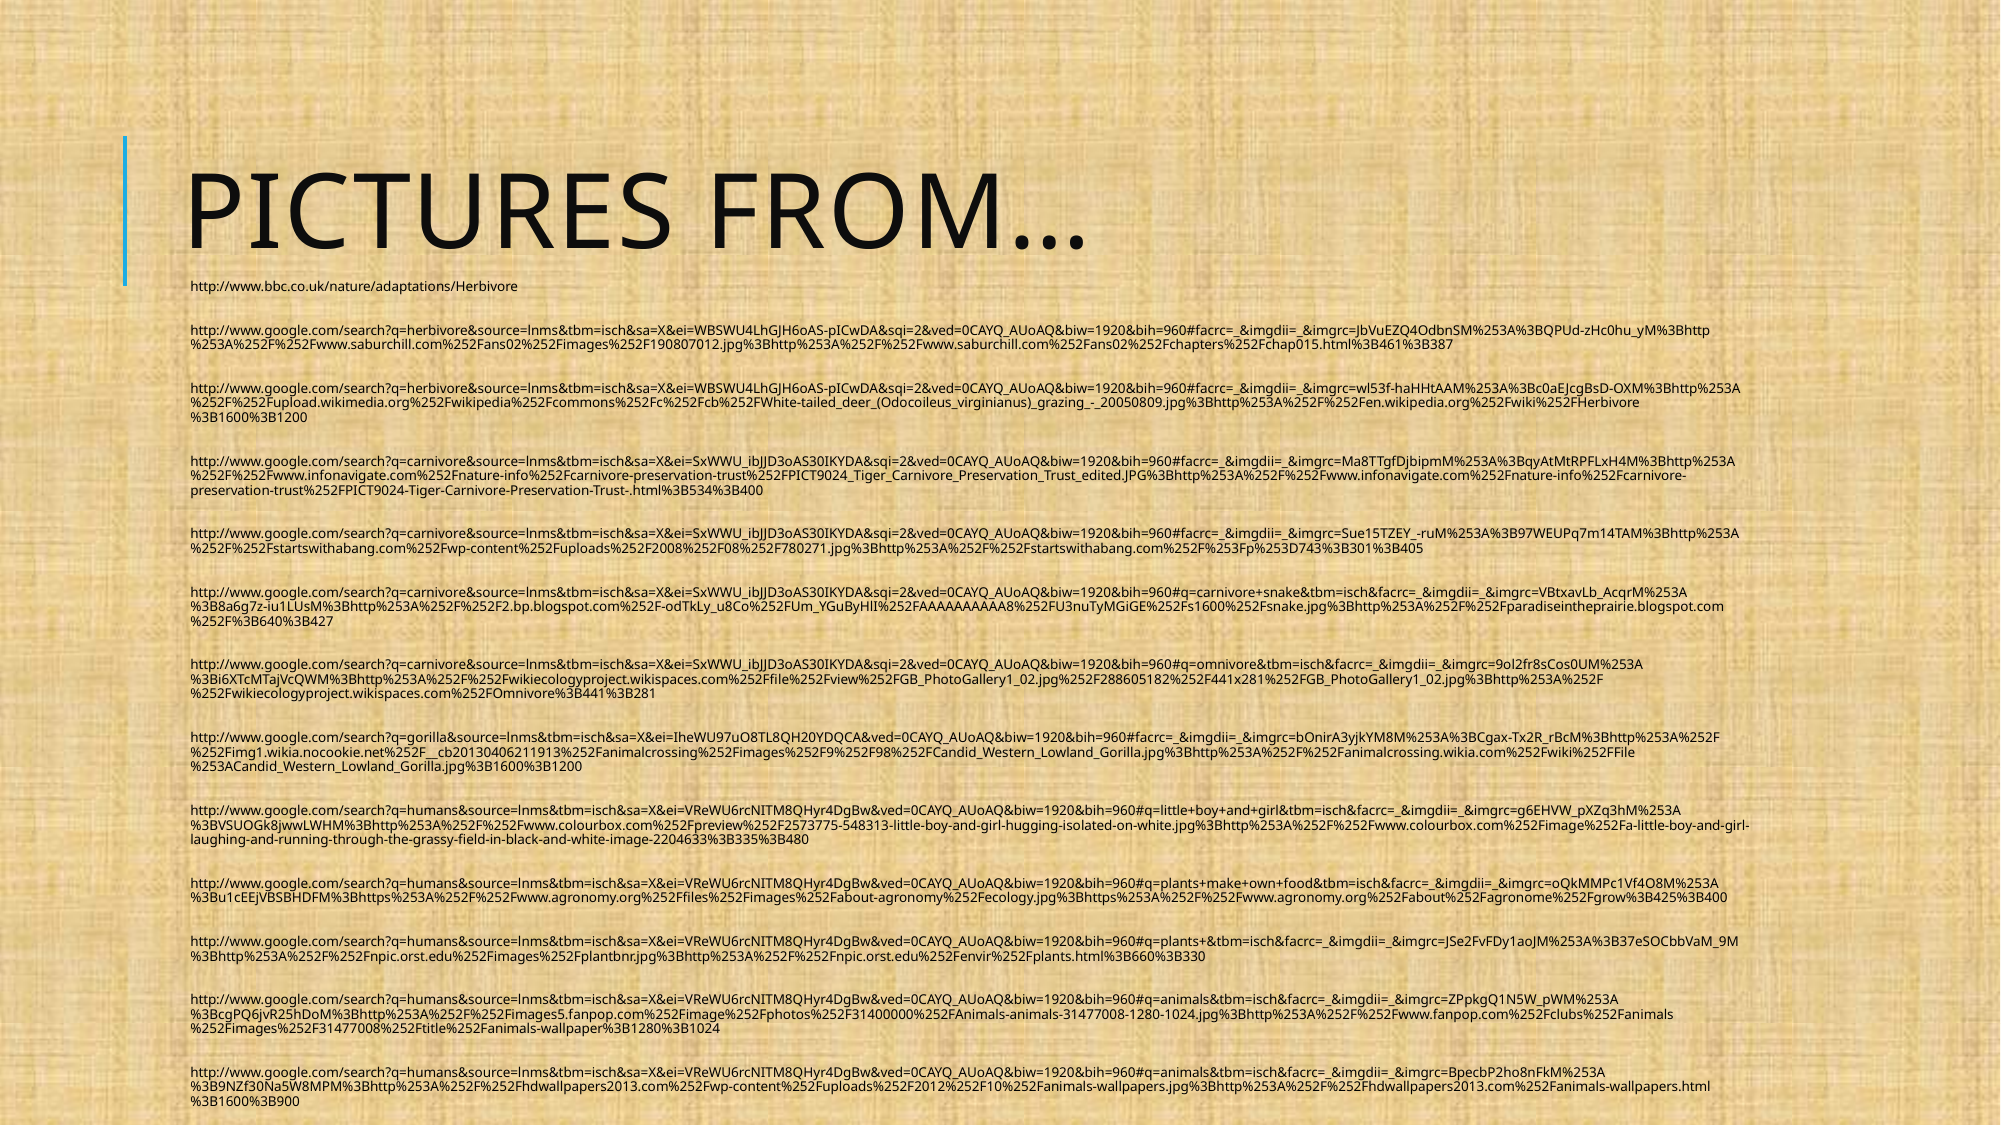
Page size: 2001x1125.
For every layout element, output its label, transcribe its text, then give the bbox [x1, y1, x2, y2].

list http://www.bbc.co.uk/nature/adaptations/Herbivore http://www.google.com/search?q=herbivore&source=lnms&tbm=isch&sa=X&ei=WBSWU4LhGJH6oAS-pICwDA&sqi=2&ved=0CAYQ_AUoAQ&biw=1920&bih=960#facrc=_&imgdii=_&imgrc=JbVuEZQ4OdbnSM%253A%3BQPUd-zHc0hu_yM%3Bhttp%253A%252F%252Fwww.saburchill.com%252Fans02%252Fimages%252F190807012.jpg%3Bhttp%253A%252F%252Fwww.saburchill.com%252Fans02%252Fchapters%252Fchap015.html%3B461%3B387 http://www.google.com/search?q=herbivore&source=lnms&tbm=isch&sa=X&ei=WBSWU4LhGJH6oAS-pICwDA&sqi=2&ved=0CAYQ_AUoAQ&biw=1920&bih=960#facrc=_&imgdii=_&imgrc=wl53f-haHHtAAM%253A%3Bc0aEJcgBsD-OXM%3Bhttp%253A%252F%252Fupload.wikimedia.org%252Fwikipedia%252Fcommons%252Fc%252Fcb%252FWhite-tailed_deer_(Odocoileus_virginianus)_grazing_-_20050809.jpg%3Bhttp%253A%252F%252Fen.wikipedia.org%252Fwiki%252FHerbivore%3B1600%3B1200 http://www.google.com/search?q=carnivore&source=lnms&tbm=isch&sa=X&ei=SxWWU_ibJJD3oAS30IKYDA&sqi=2&ved=0CAYQ_AUoAQ&biw=1920&bih=960#facrc=_&imgdii=_&imgrc=Ma8TTgfDjbipmM%253A%3BqyAtMtRPFLxH4M%3Bhttp%253A%252F%252Fwww.infonavigate.com%252Fnature-info%252Fcarnivore-preservation-trust%252FPICT9024_Tiger_Carnivore_Preservation_Trust_edited.JPG%3Bhttp%253A%252F%252Fwww.infonavigate.com%252Fnature-info%252Fcarnivore-preservation-trust%252FPICT9024-Tiger-Carnivore-Preservation-Trust-.html%3B534%3B400 http://www.google.com/search?q=carnivore&source=lnms&tbm=isch&sa=X&ei=SxWWU_ibJJD3oAS30IKYDA&sqi=2&ved=0CAYQ_AUoAQ&biw=1920&bih=960#facrc=_&imgdii=_&imgrc=Sue15TZEY_-ruM%253A%3B97WEUPq7m14TAM%3Bhttp%253A%252F%252Fstartswithabang.com%252Fwp-content%252Fuploads%252F2008%252F08%252F780271.jpg%3Bhttp%253A%252F%252Fstartswithabang.com%252F%253Fp%253D743%3B301%3B405 http://www.google.com/search?q=carnivore&source=lnms&tbm=isch&sa=X&ei=SxWWU_ibJJD3oAS30IKYDA&sqi=2&ved=0CAYQ_AUoAQ&biw=1920&bih=960#q=carnivore+snake&tbm=isch&facrc=_&imgdii=_&imgrc=VBtxavLb_AcqrM%253A%3B8a6g7z-iu1LUsM%3Bhttp%253A%252F%252F2.bp.blogspot.com%252F-odTkLy_u8Co%252FUm_YGuByHlI%252FAAAAAAAAAA8%252FU3nuTyMGiGE%252Fs1600%252Fsnake.jpg%3Bhttp%253A%252F%252Fparadiseintheprairie.blogspot.com%252F%3B640%3B427 http://www.google.com/search?q=carnivore&source=lnms&tbm=isch&sa=X&ei=SxWWU_ibJJD3oAS30IKYDA&sqi=2&ved=0CAYQ_AUoAQ&biw=1920&bih=960#q=omnivore&tbm=isch&facrc=_&imgdii=_&imgrc=9ol2fr8sCos0UM%253A%3Bi6XTcMTajVcQWM%3Bhttp%253A%252F%252Fwikiecologyproject.wikispaces.com%252Ffile%252Fview%252FGB_PhotoGallery1_02.jpg%252F288605182%252F441x281%252FGB_PhotoGallery1_02.jpg%3Bhttp%253A%252F%252Fwikiecologyproject.wikispaces.com%252FOmnivore%3B441%3B281 http://www.google.com/search?q=gorilla&source=lnms&tbm=isch&sa=X&ei=IheWU97uO8TL8QH20YDQCA&ved=0CAYQ_AUoAQ&biw=1920&bih=960#facrc=_&imgdii=_&imgrc=bOnirA3yjkYM8M%253A%3BCgax-Tx2R_rBcM%3Bhttp%253A%252F%252Fimg1.wikia.nocookie.net%252F__cb20130406211913%252Fanimalcrossing%252Fimages%252F9%252F98%252FCandid_Western_Lowland_Gorilla.jpg%3Bhttp%253A%252F%252Fanimalcrossing.wikia.com%252Fwiki%252FFile%253ACandid_Western_Lowland_Gorilla.jpg%3B1600%3B1200 http://www.google.com/search?q=humans&source=lnms&tbm=isch&sa=X&ei=VReWU6rcNITM8QHyr4DgBw&ved=0CAYQ_AUoAQ&biw=1920&bih=960#q=little+boy+and+girl&tbm=isch&facrc=_&imgdii=_&imgrc=g6EHVW_pXZq3hM%253A%3BVSUOGk8jwwLWHM%3Bhttp%253A%252F%252Fwww.colourbox.com%252Fpreview%252F2573775-548313-little-boy-and-girl-hugging-isolated-on-white.jpg%3Bhttp%253A%252F%252Fwww.colourbox.com%252Fimage%252Fa-little-boy-and-girl-laughing-and-running-through-the-grassy-field-in-black-and-white-image-2204633%3B335%3B480 http://www.google.com/search?q=humans&source=lnms&tbm=isch&sa=X&ei=VReWU6rcNITM8QHyr4DgBw&ved=0CAYQ_AUoAQ&biw=1920&bih=960#q=plants+make+own+food&tbm=isch&facrc=_&imgdii=_&imgrc=oQkMMPc1Vf4O8M%253A%3Bu1cEEjVBSBHDFM%3Bhttps%253A%252F%252Fwww.agronomy.org%252Ffiles%252Fimages%252Fabout-agronomy%252Fecology.jpg%3Bhttps%253A%252F%252Fwww.agronomy.org%252Fabout%252Fagronome%252Fgrow%3B425%3B400 http://www.google.com/search?q=humans&source=lnms&tbm=isch&sa=X&ei=VReWU6rcNITM8QHyr4DgBw&ved=0CAYQ_AUoAQ&biw=1920&bih=960#q=plants+&tbm=isch&facrc=_&imgdii=_&imgrc=JSe2FvFDy1aoJM%253A%3B37eSOCbbVaM_9M%3Bhttp%253A%252F%252Fnpic.orst.edu%252Fimages%252Fplantbnr.jpg%3Bhttp%253A%252F%252Fnpic.orst.edu%252Fenvir%252Fplants.html%3B660%3B330 http://www.google.com/search?q=humans&source=lnms&tbm=isch&sa=X&ei=VReWU6rcNITM8QHyr4DgBw&ved=0CAYQ_AUoAQ&biw=1920&bih=960#q=animals&tbm=isch&facrc=_&imgdii=_&imgrc=ZPpkgQ1N5W_pWM%253A%3BcgPQ6jvR25hDoM%3Bhttp%253A%252F%252Fimages5.fanpop.com%252Fimage%252Fphotos%252F31400000%252FAnimals-animals-31477008-1280-1024.jpg%3Bhttp%253A%252F%252Fwww.fanpop.com%252Fclubs%252Fanimals%252Fimages%252F31477008%252Ftitle%252Fanimals-wallpaper%3B1280%3B1024 http://www.google.com/search?q=humans&source=lnms&tbm=isch&sa=X&ei=VReWU6rcNITM8QHyr4DgBw&ved=0CAYQ_AUoAQ&biw=1920&bih=960#q=animals&tbm=isch&facrc=_&imgdii=_&imgrc=BpecbP2ho8nFkM%253A%3B9NZf30Na5W8MPM%3Bhttp%253A%252F%252Fhdwallpapers2013.com%252Fwp-content%252Fuploads%252F2012%252F10%252Fanimals-wallpapers.jpg%3Bhttp%253A%252F%252Fhdwallpapers2013.com%252Fanimals-wallpapers.html%3B1600%3B900 http://www.google.com/search?q=humans&source=lnms&tbm=isch&sa=X&ei=VReWU6rcNITM8QHyr4DgBw&ved=0CAYQ_AUoAQ&biw=1920&bih=960#q=animals&tbm=isch&facrc=_&imgdii=_&imgrc=4Ey8YKebrelXXM%253A%3BXahhuYMszT5zAM%3Bhttp%253A%252F%252Fwallpoper.com%252Fimages%252F00%252F42%252F93%252F33%252F4-emperor-penguins-wallpaper-penguins-animals_00429333.jpg%3Bhttp%253A%252F%252Fwallpoper.com%252Fwallpaper%252Fanimals-insects-428598%3B1680%3B1050 [168, 272, 1763, 1072]
picture [0, 0, 2001, 1125]
title Pictures from… [168, 96, 1763, 272]
